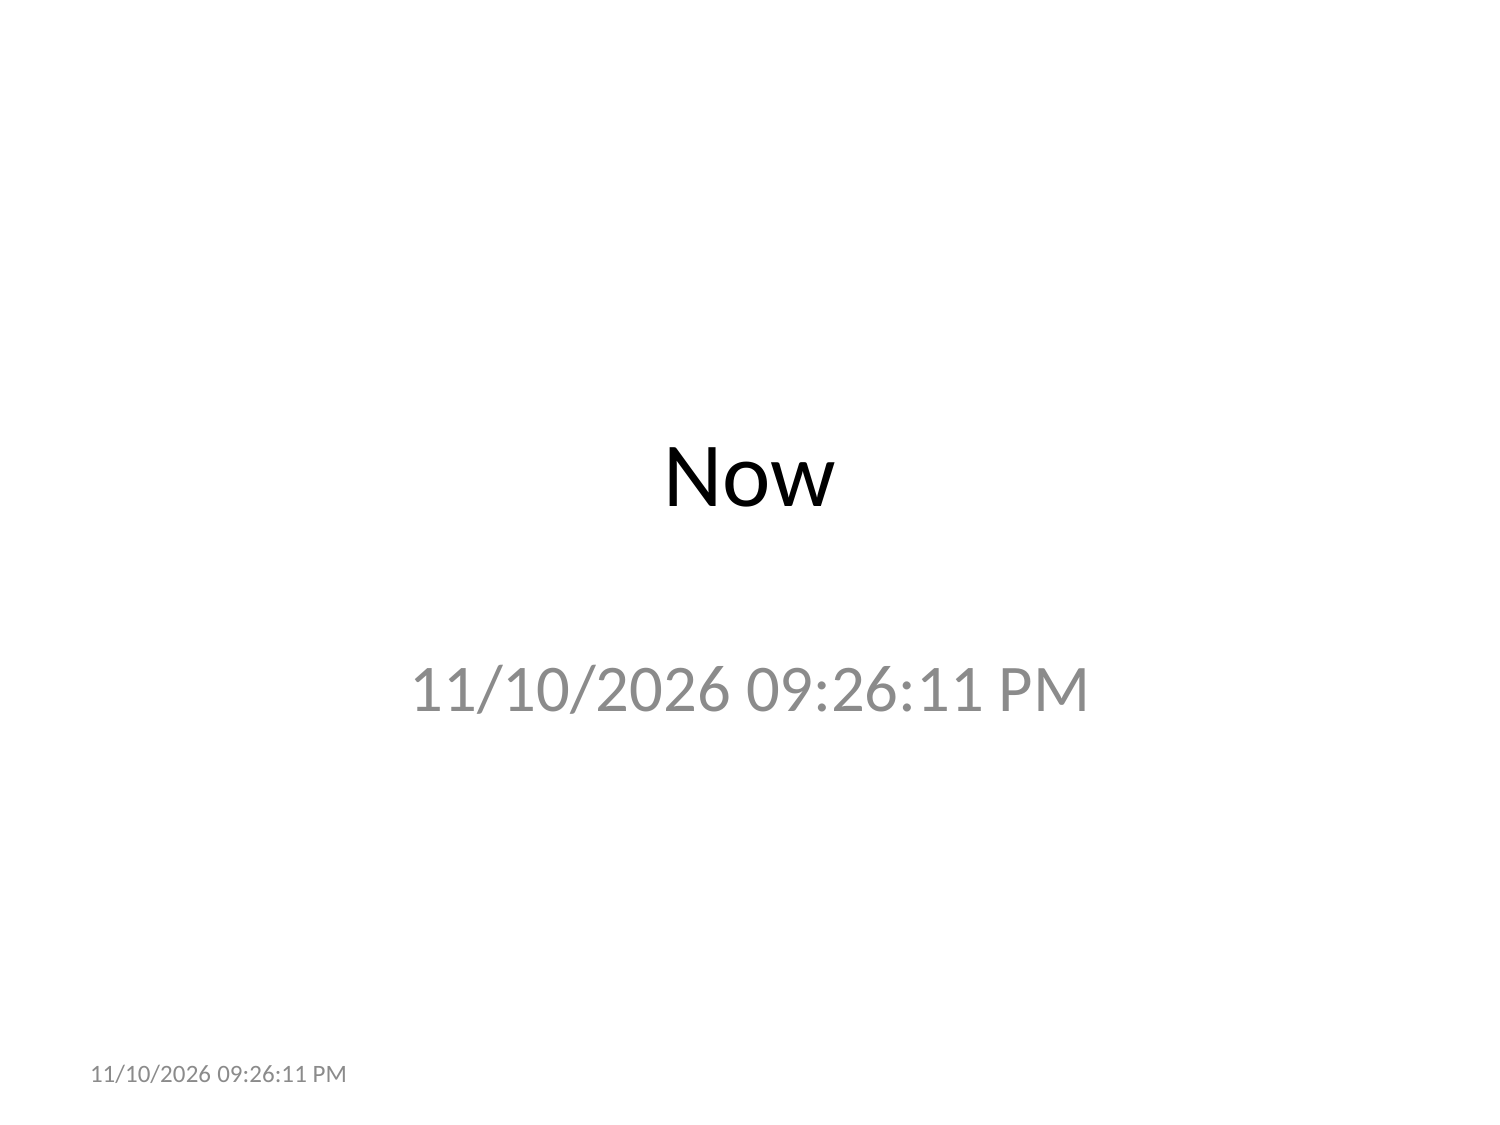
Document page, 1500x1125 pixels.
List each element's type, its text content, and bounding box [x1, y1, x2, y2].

subtitle 2011-12-19 10:20:04 AM [225, 637, 1275, 925]
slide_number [75, 1042, 425, 1103]
title Now [112, 349, 1388, 591]
